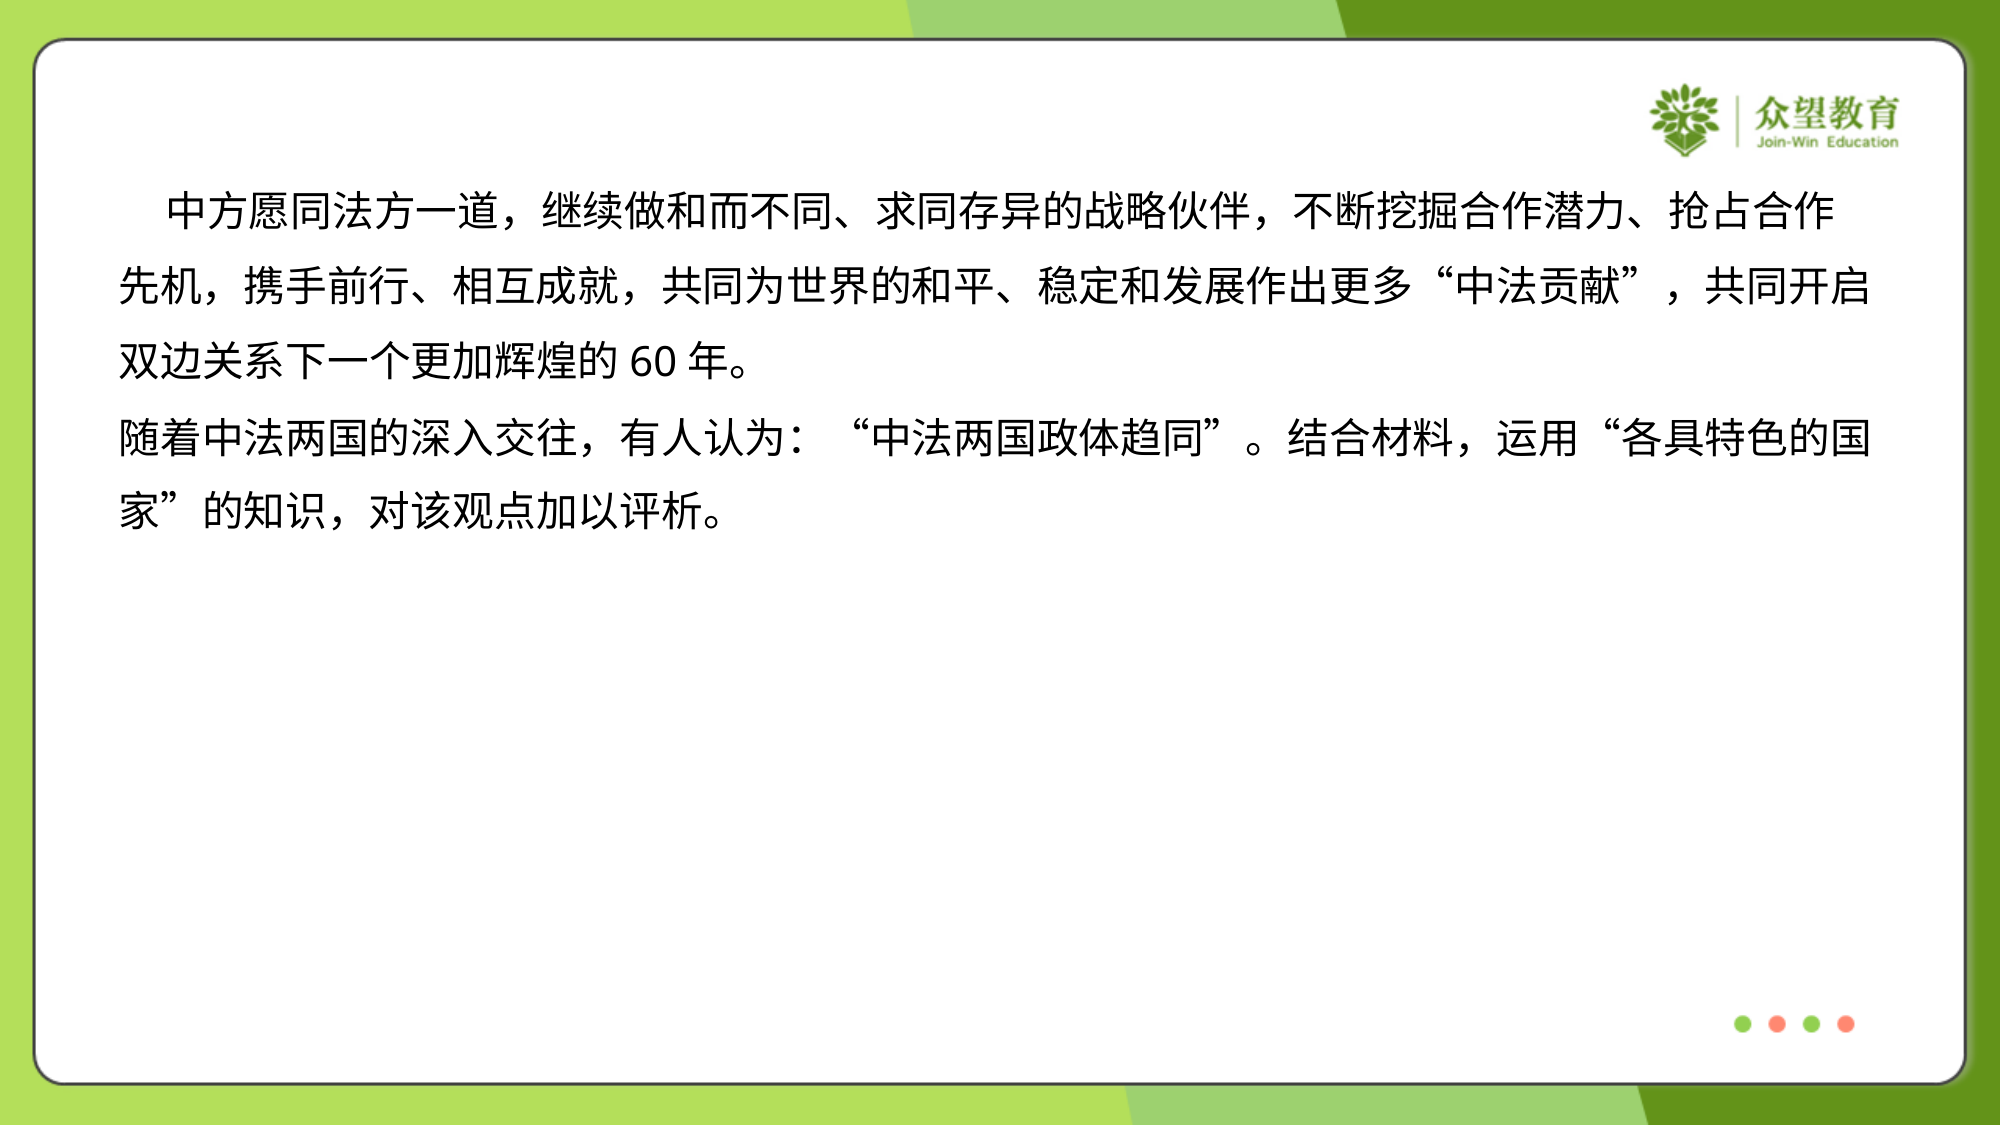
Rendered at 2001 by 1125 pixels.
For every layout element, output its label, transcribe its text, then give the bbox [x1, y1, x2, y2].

text_box 中方愿同法方一道，继续做和而不同、求同存异的战略伙伴，不断挖掘合作潜力、抢占合作 先机，携手前行、相互成就，共同为世界的和平、稳定和发展作出更多“中法贡献”，共同开启 双边关系下一个更加辉煌的60年。 随着中法两国的深入交往，有人认为：“中法两国政体趋同”。结合材料，运用“各具特色的国 家”的知识，对该观点加以评析。 [118, 159, 1883, 527]
picture [0, 0, 2000, 1125]
